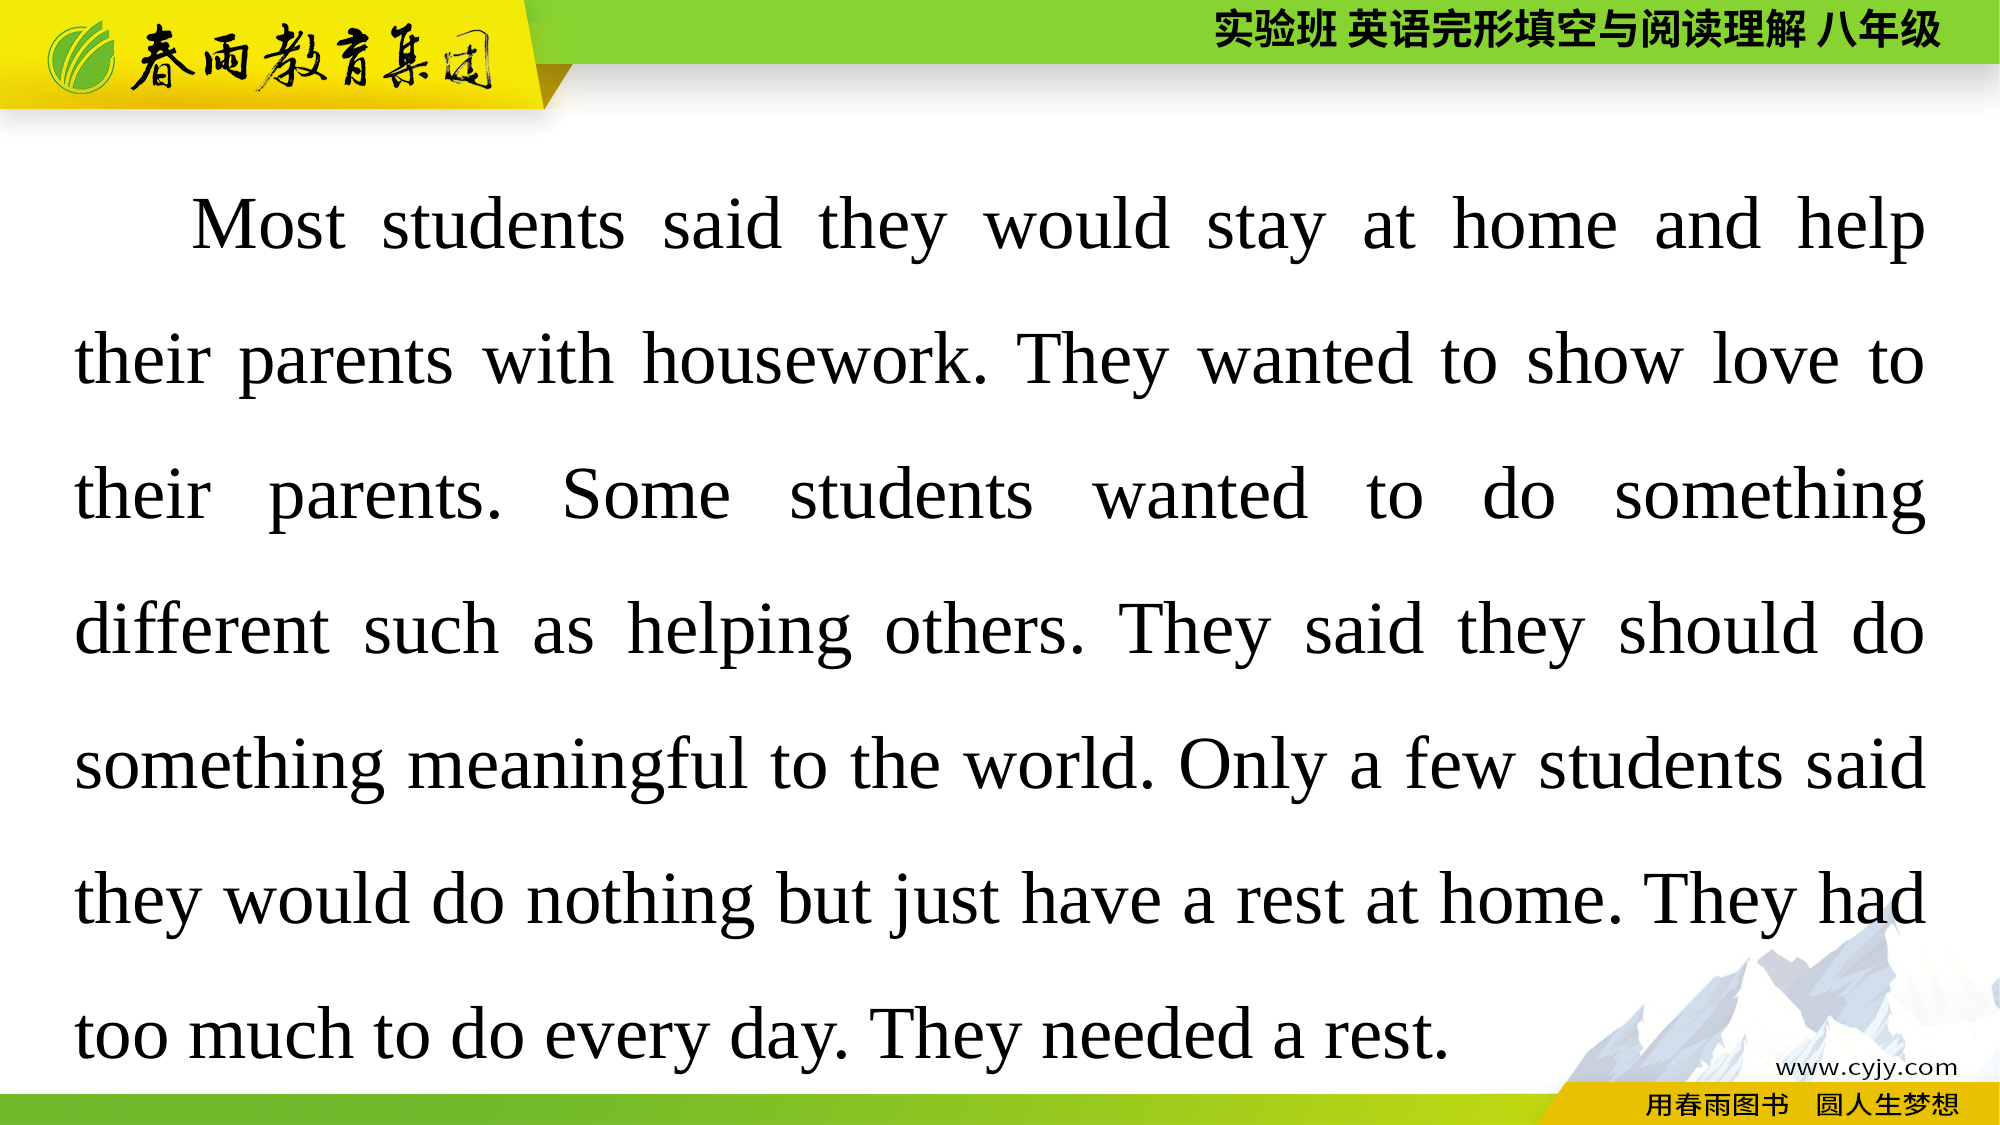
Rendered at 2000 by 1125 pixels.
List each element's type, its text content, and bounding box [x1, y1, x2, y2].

picture [0, 0, 2000, 1125]
list Most students said they would stay at home and help their parents with housework. They wanted to show love to their parents. Some students wanted to do something different such as helping others. They said they should do something meaningful to the world. Only a few students said they would do nothing but just have a rest at home. They had too much to do every day. They needed a rest. [59, 121, 1944, 1075]
